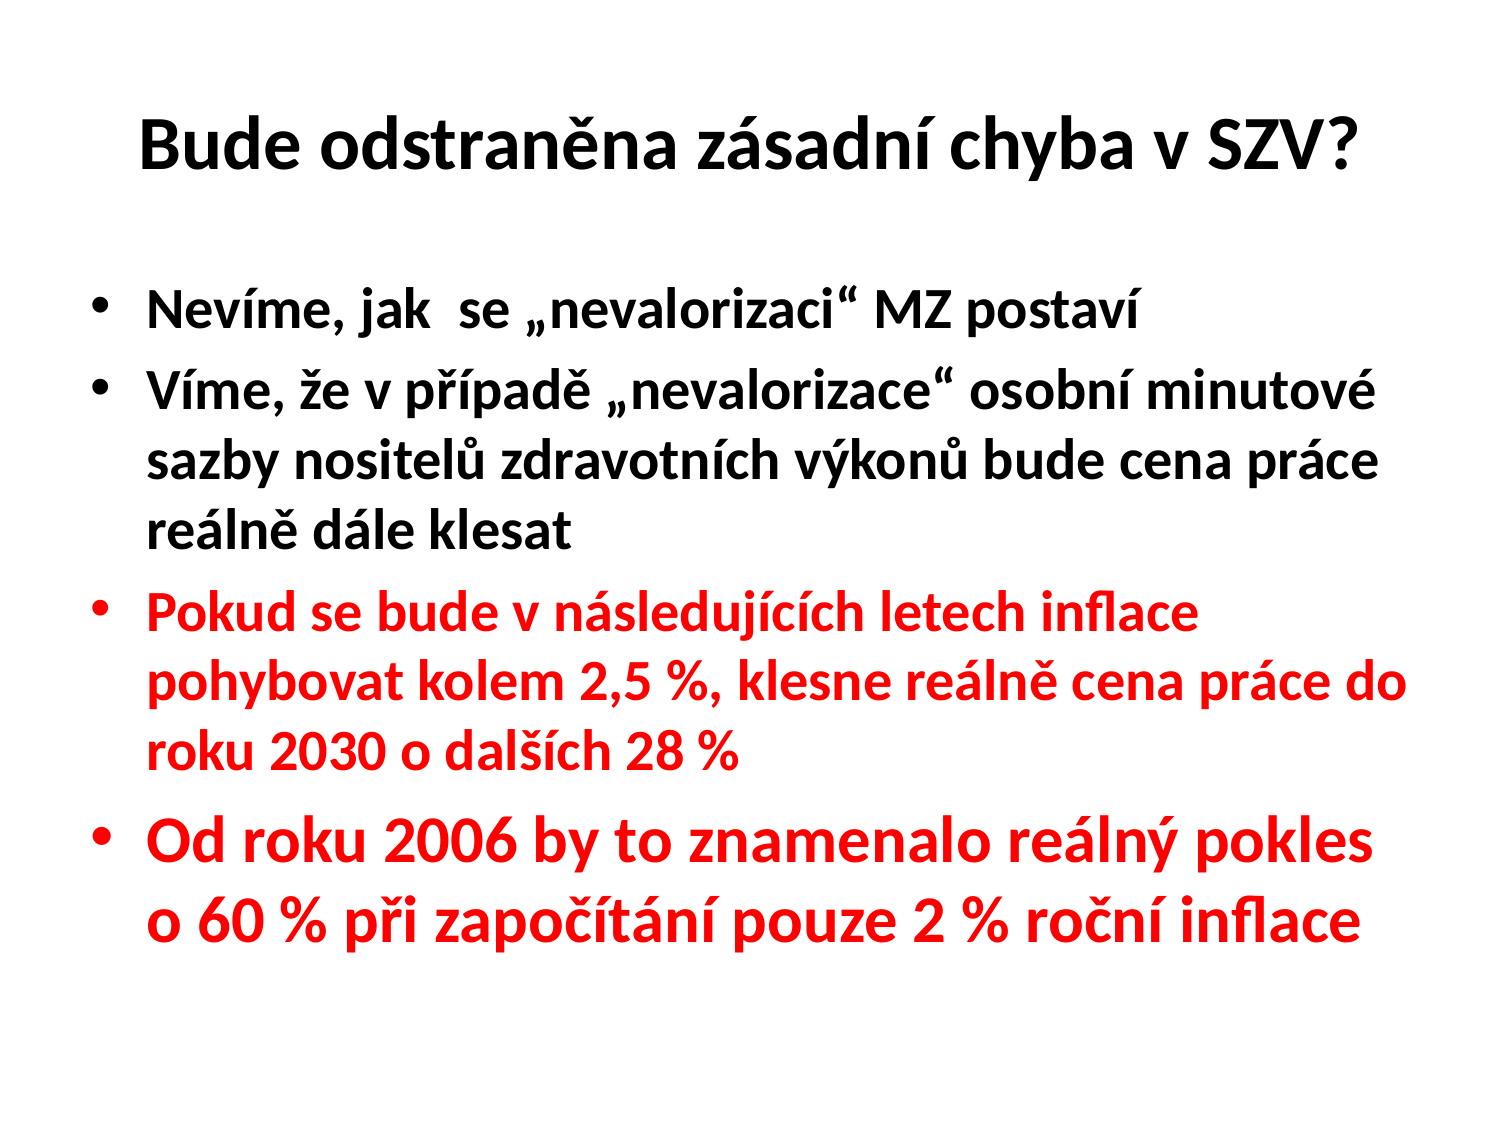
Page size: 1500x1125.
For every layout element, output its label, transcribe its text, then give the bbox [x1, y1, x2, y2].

list Nevíme, jak se „nevalorizaci“ MZ postaví Víme, že v případě „nevalorizace“ osobní minutové sazby nositelů zdravotních výkonů bude cena práce reálně dále klesat Pokud se bude v následujících letech inflace pohybovat kolem 2,5 %, klesne reálně cena práce do roku 2030 o dalších 28 % Od roku 2006 by to znamenalo reálný pokles o 60 % při započítání pouze 2 % roční inflace [75, 262, 1425, 1005]
title Bude odstraněna zásadní chyba v SZV? [75, 45, 1425, 233]
